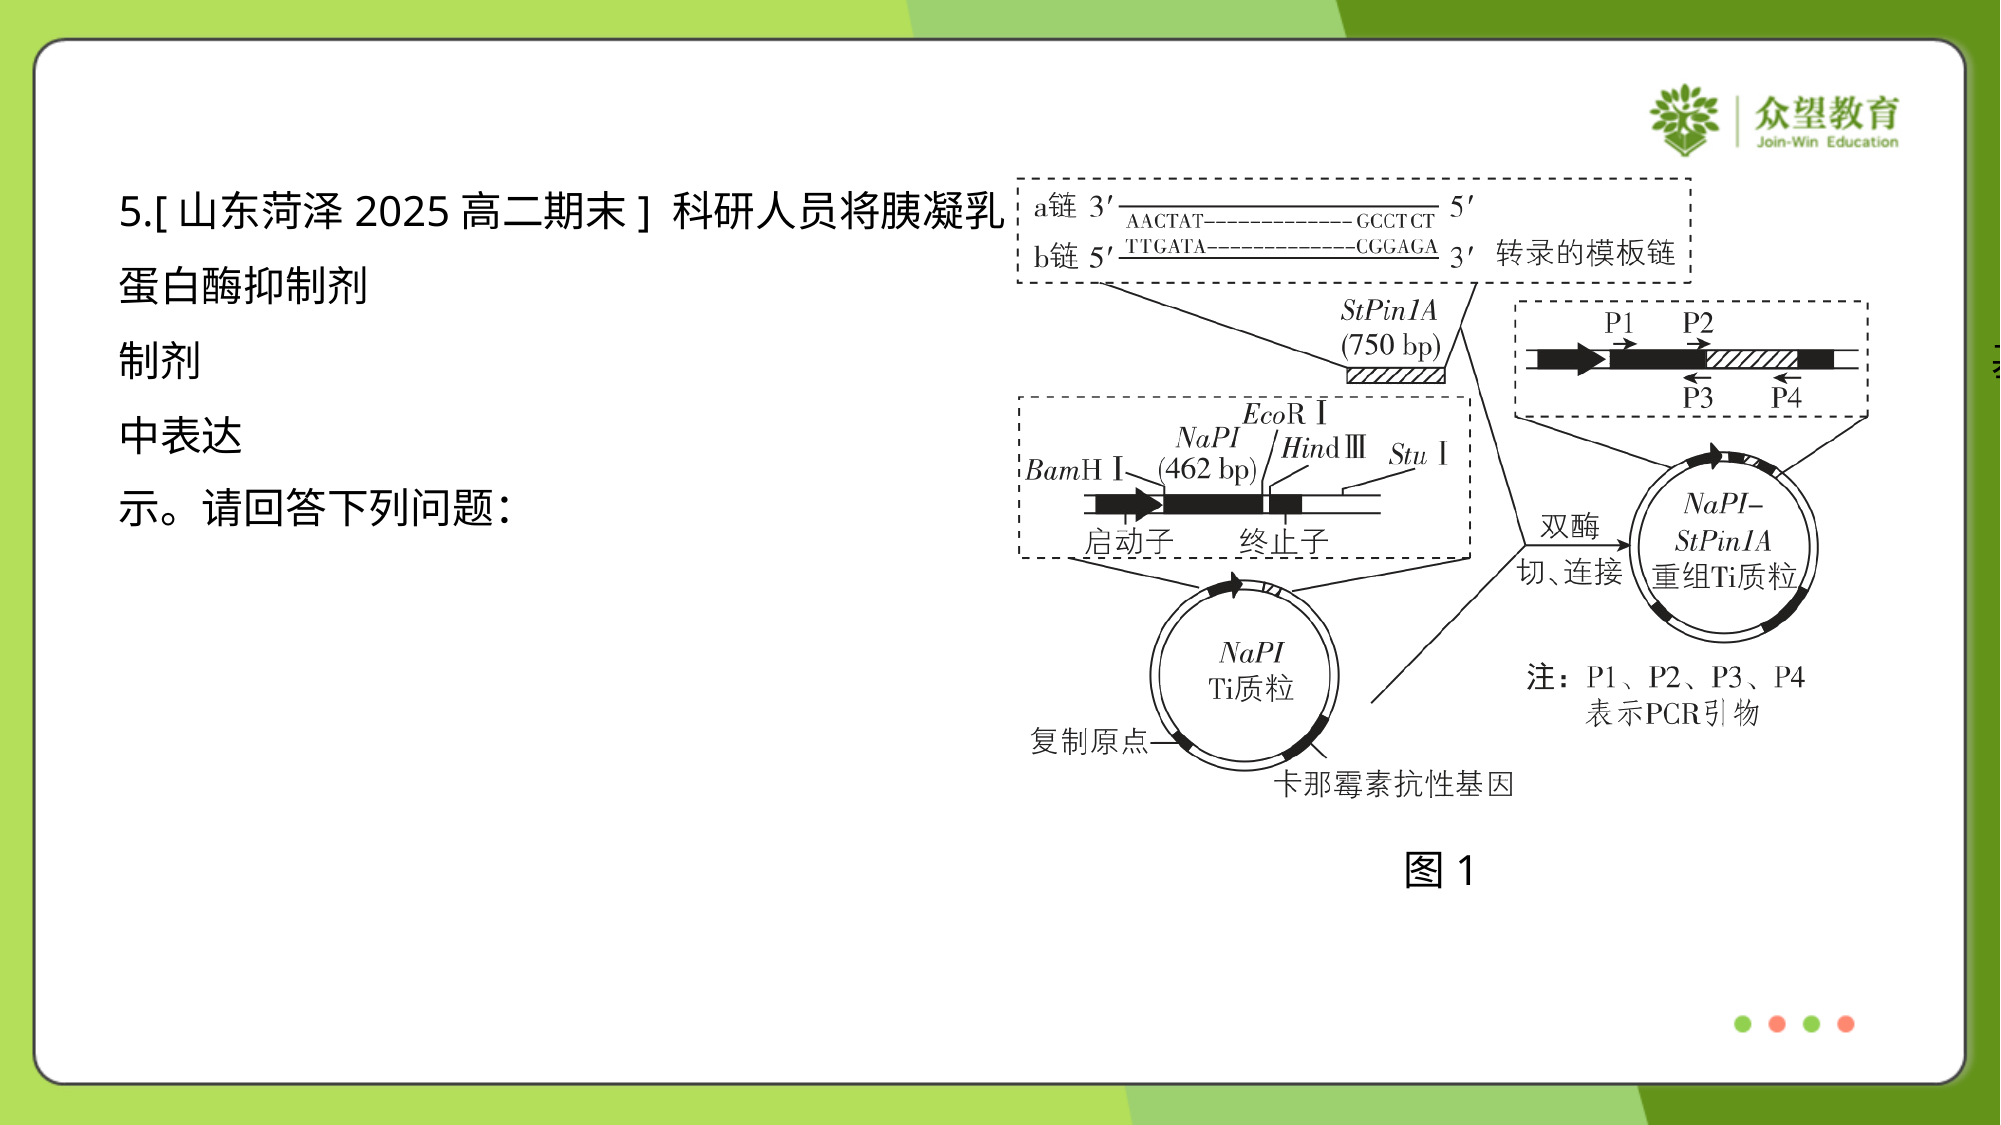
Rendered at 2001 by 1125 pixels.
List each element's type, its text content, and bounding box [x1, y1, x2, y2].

picture [0, 0, 2000, 1125]
text_box 图1 [1403, 820, 1480, 954]
